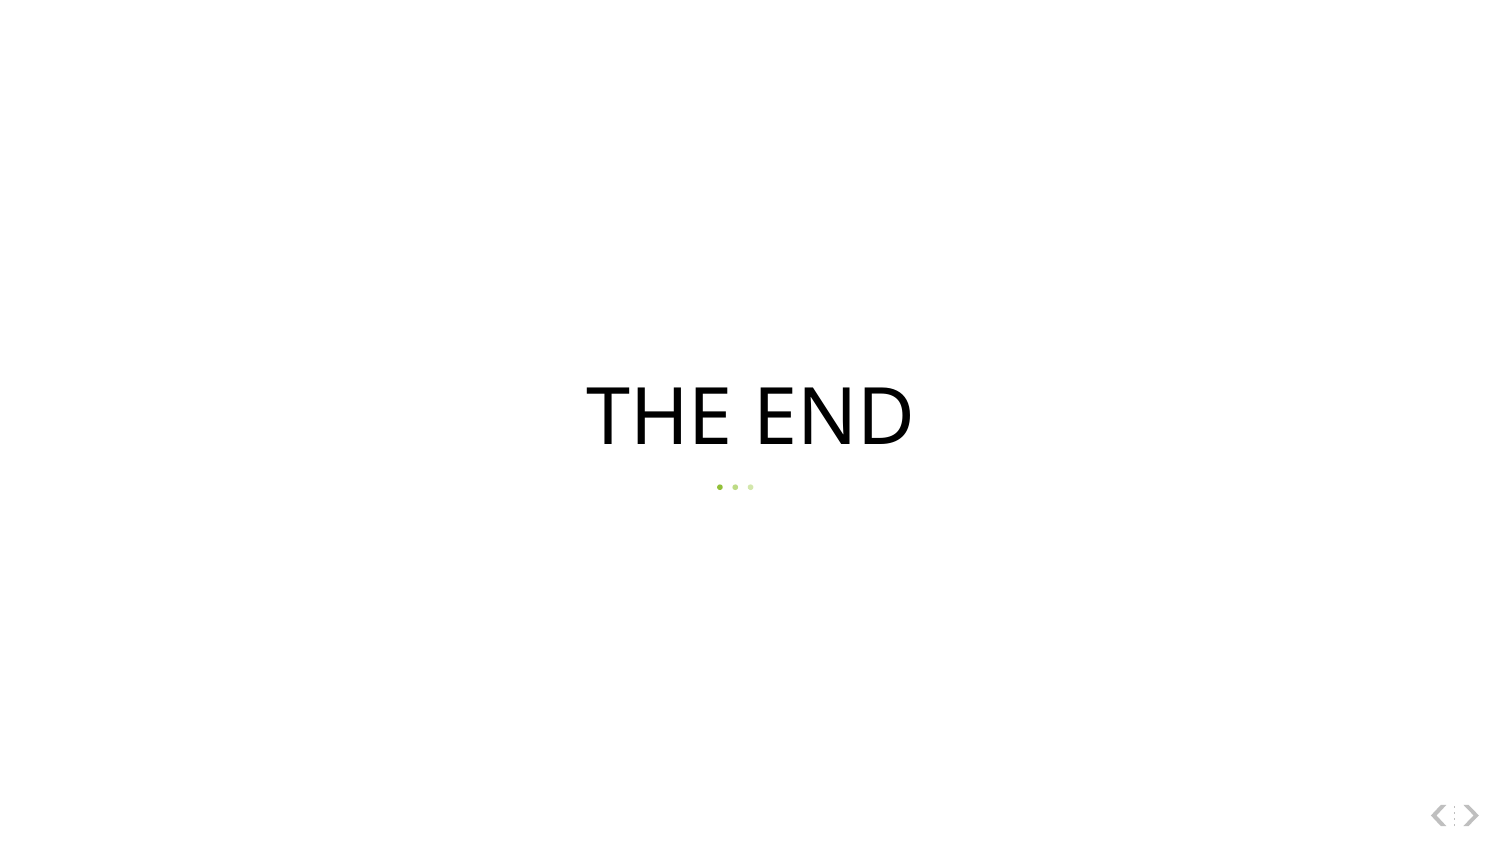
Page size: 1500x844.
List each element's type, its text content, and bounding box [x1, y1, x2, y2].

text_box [716, 484, 754, 491]
text_box THE END [447, 359, 1054, 466]
